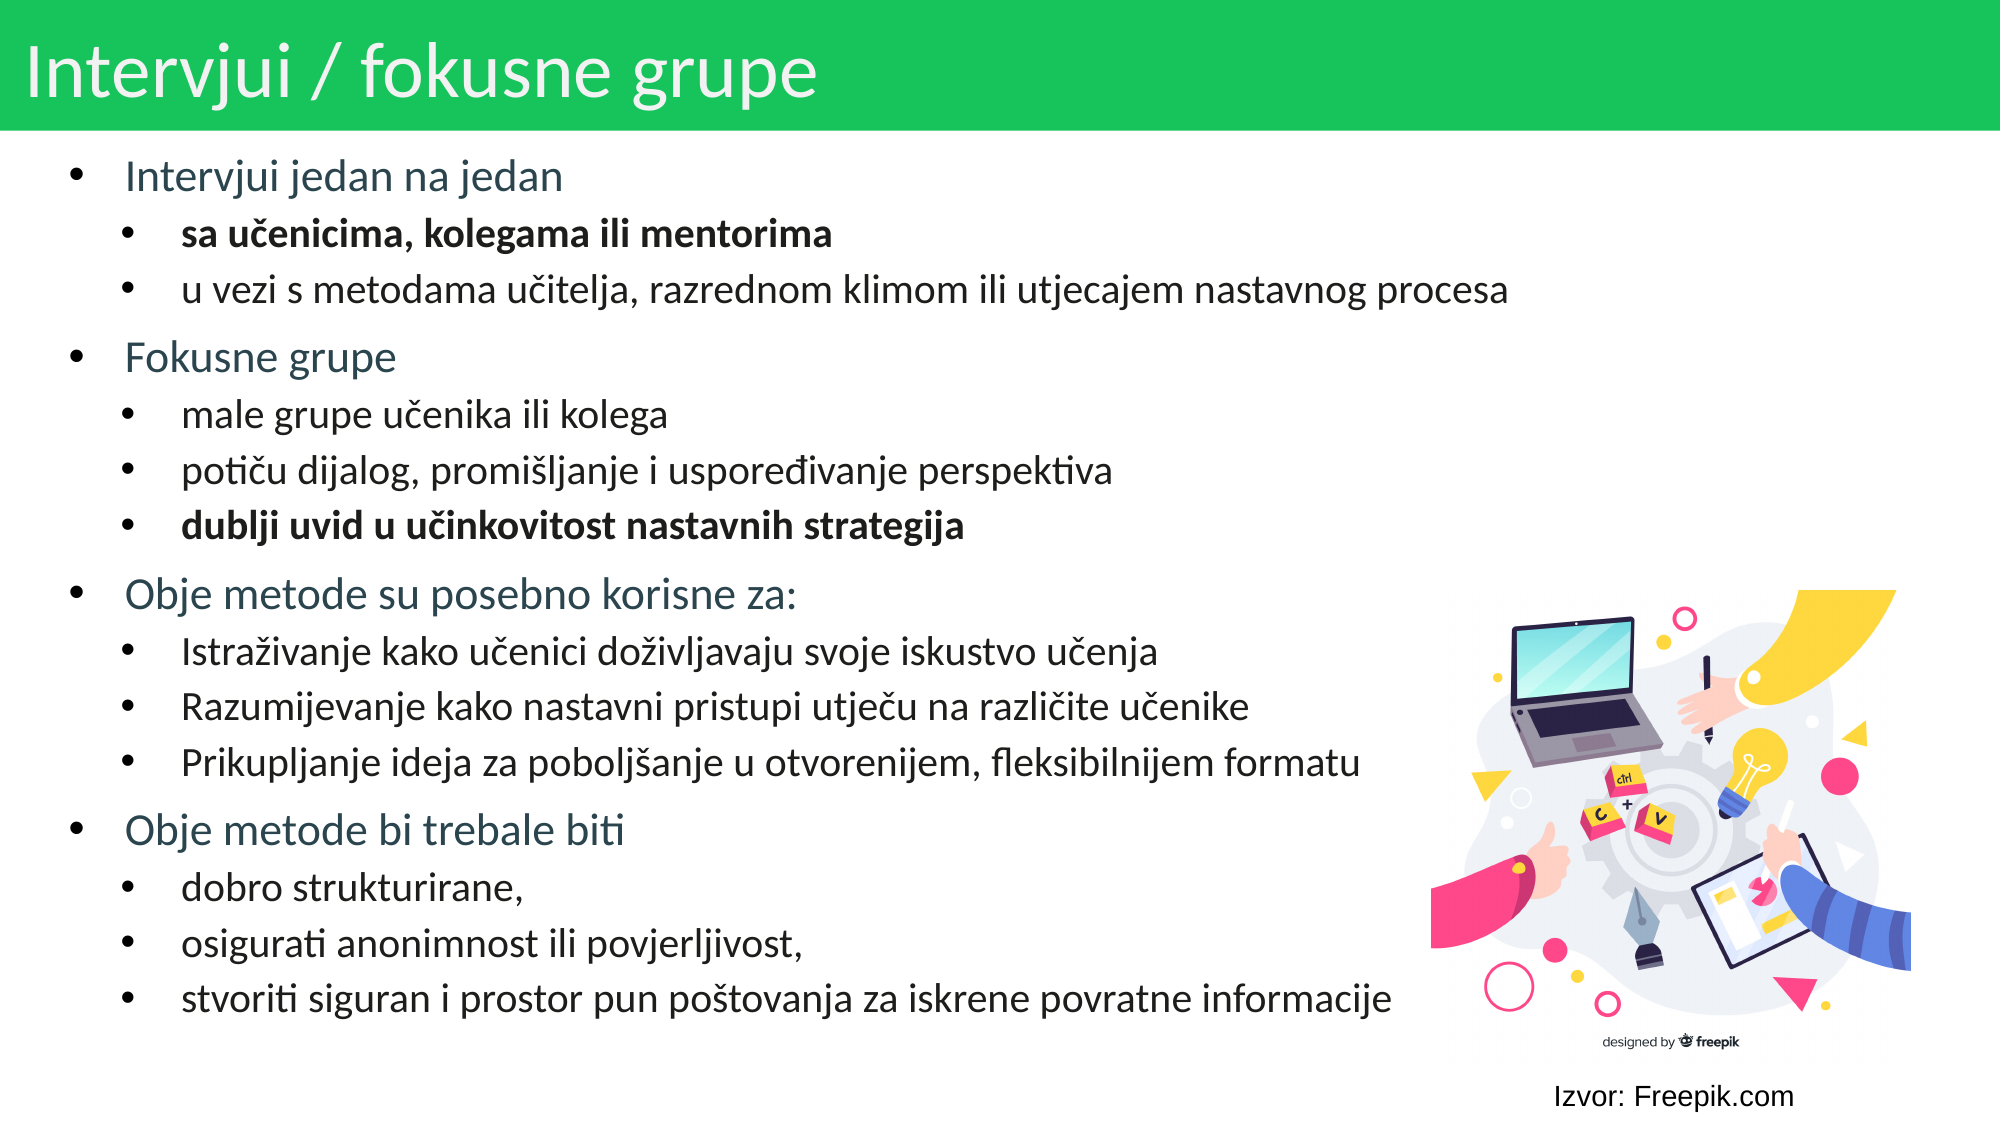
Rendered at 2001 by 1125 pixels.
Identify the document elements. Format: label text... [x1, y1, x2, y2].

list Intervjui jedan na jedan sa učenicima, kolegama ili mentorima u vezi s metodama učitelja, razrednom klimom ili utjecajem nastavnog procesa Fokusne grupe male grupe učenika ili kolega potiču dijalog, promišljanje i uspoređivanje perspektiva dublji uvid u učinkovitost nastavnih strategija Obje metode su posebno korisne za: Istraživanje kako učenici doživljavaju svoje iskustvo učenja Razumijevanje kako nastavni pristupi utječu na različite učenike Prikupljanje ideja za poboljšanje u otvorenijem, fleksibilnijem formatu Obje metode bi trebale biti dobro strukturirane, osigurati anonimnost ili povjerljivost, stvoriti siguran i prostor pun poštovanja za iskrene povratne informacije [16, 144, 1976, 1108]
picture [1431, 589, 1912, 1070]
text_box Izvor: Freepik.com [1538, 1069, 1940, 1120]
title Intervjui / fokusne grupe [16, 13, 1976, 131]
